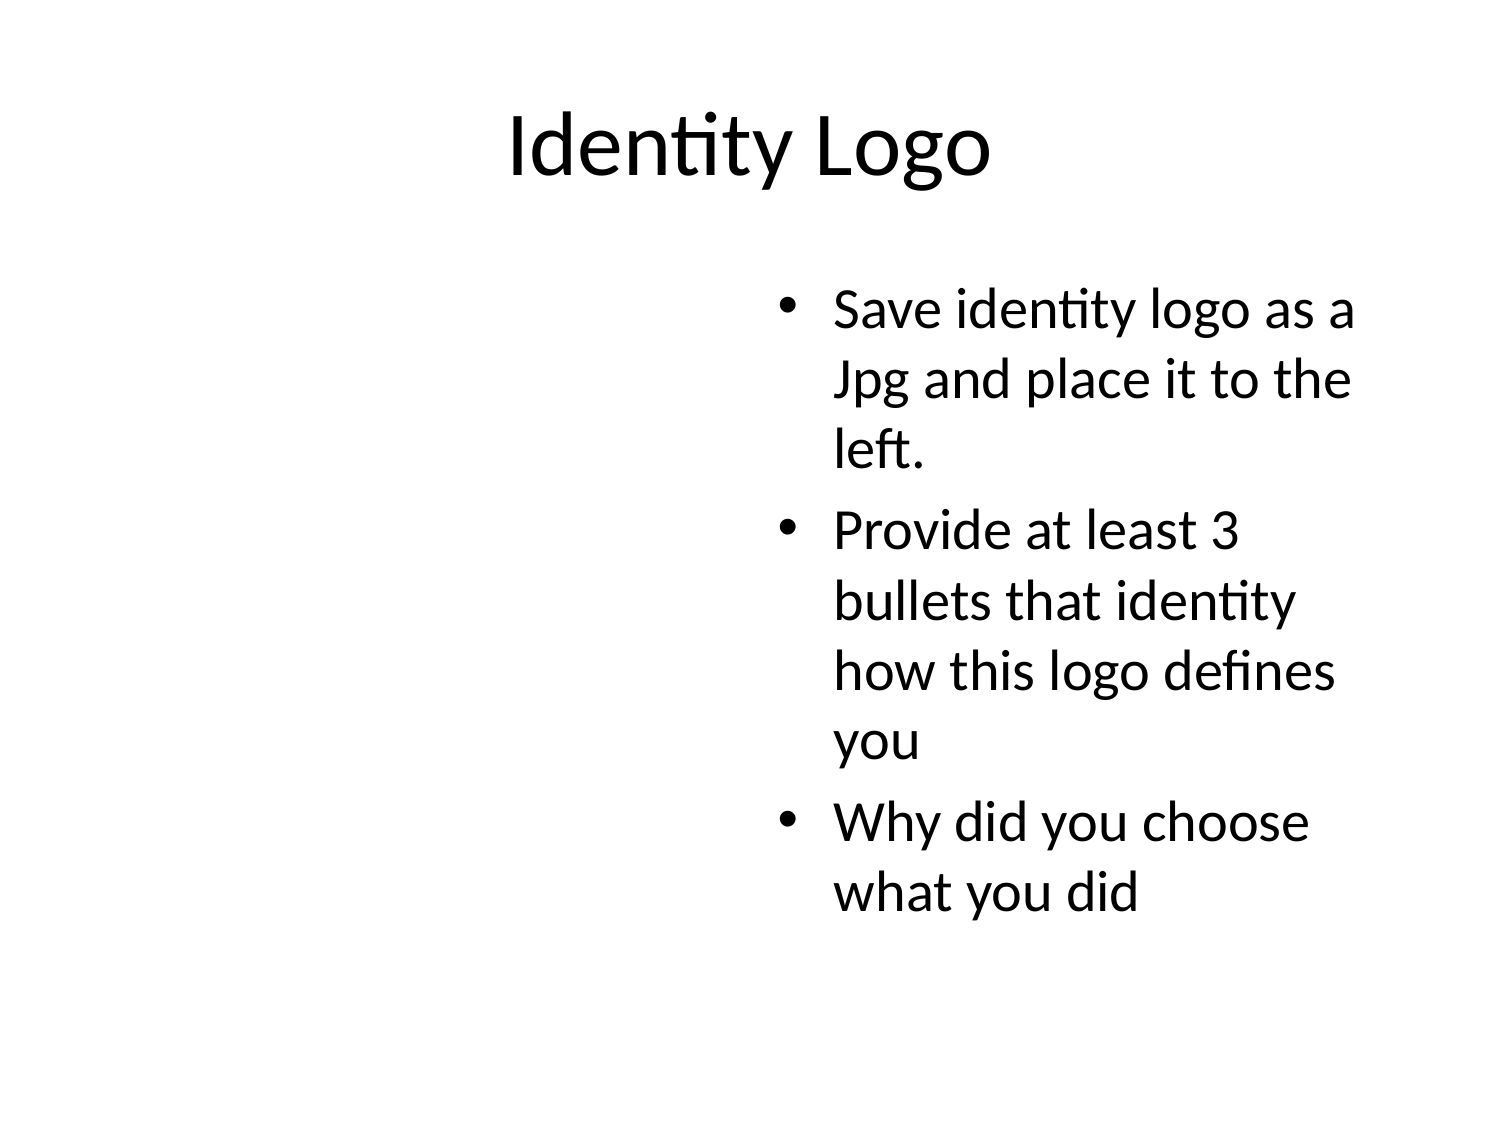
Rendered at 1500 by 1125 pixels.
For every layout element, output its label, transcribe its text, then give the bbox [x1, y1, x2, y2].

list Save identity logo as a Jpg and place it to the left. Provide at least 3 bullets that identity how this logo defines you Why did you choose what you did [762, 262, 1425, 1005]
title Identity Logo [75, 45, 1425, 233]
